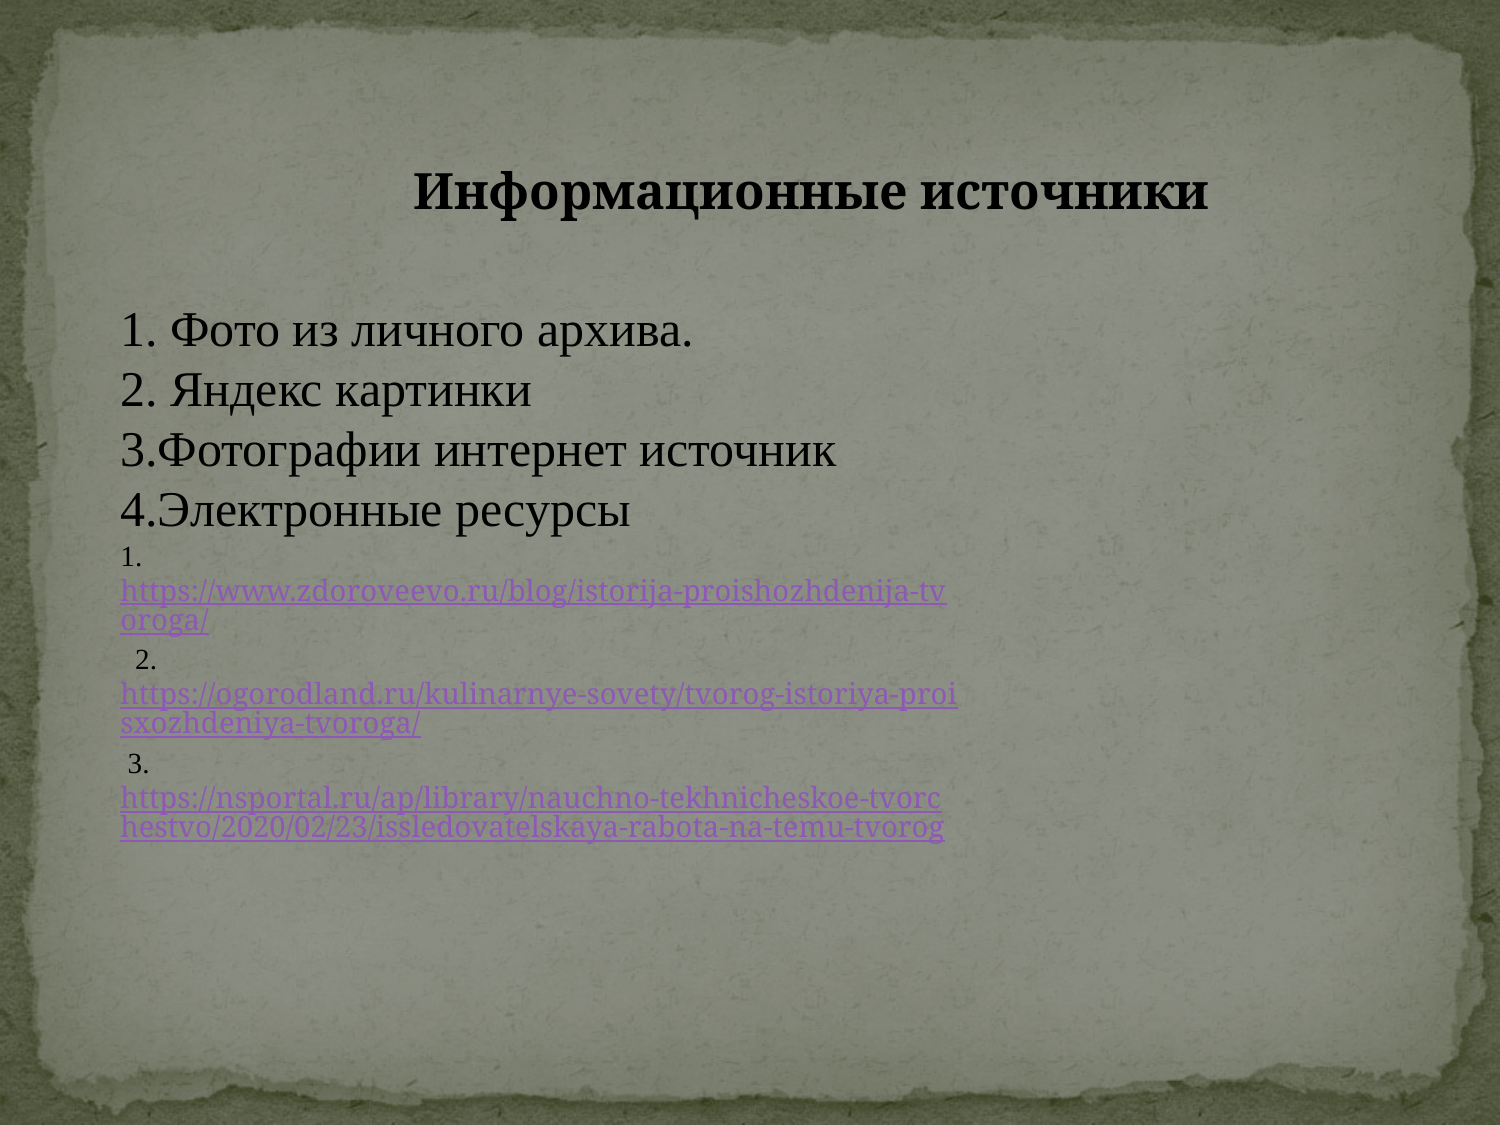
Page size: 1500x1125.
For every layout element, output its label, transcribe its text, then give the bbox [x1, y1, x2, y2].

text_box Информационные источники [398, 152, 1225, 228]
text_box 1. Фото из личного архива. 2. Яндекс картинки 3.Фотографии интернет источник 4.Электронные ресурсы 1. https://www.zdoroveevo.ru/blog/istorija-proishozhdenija-tvoroga/ 2. https://ogorodland.ru/kulinarnye-sovety/tvorog-istoriya-proisxozhdeniya-tvoroga/ 3. https://nsportal.ru/ap/library/nauchno-tekhnicheskoe-tvorchestvo/2020/02/23/issledovatelskaya-rabota-na-temu-tvorog [105, 289, 973, 979]
